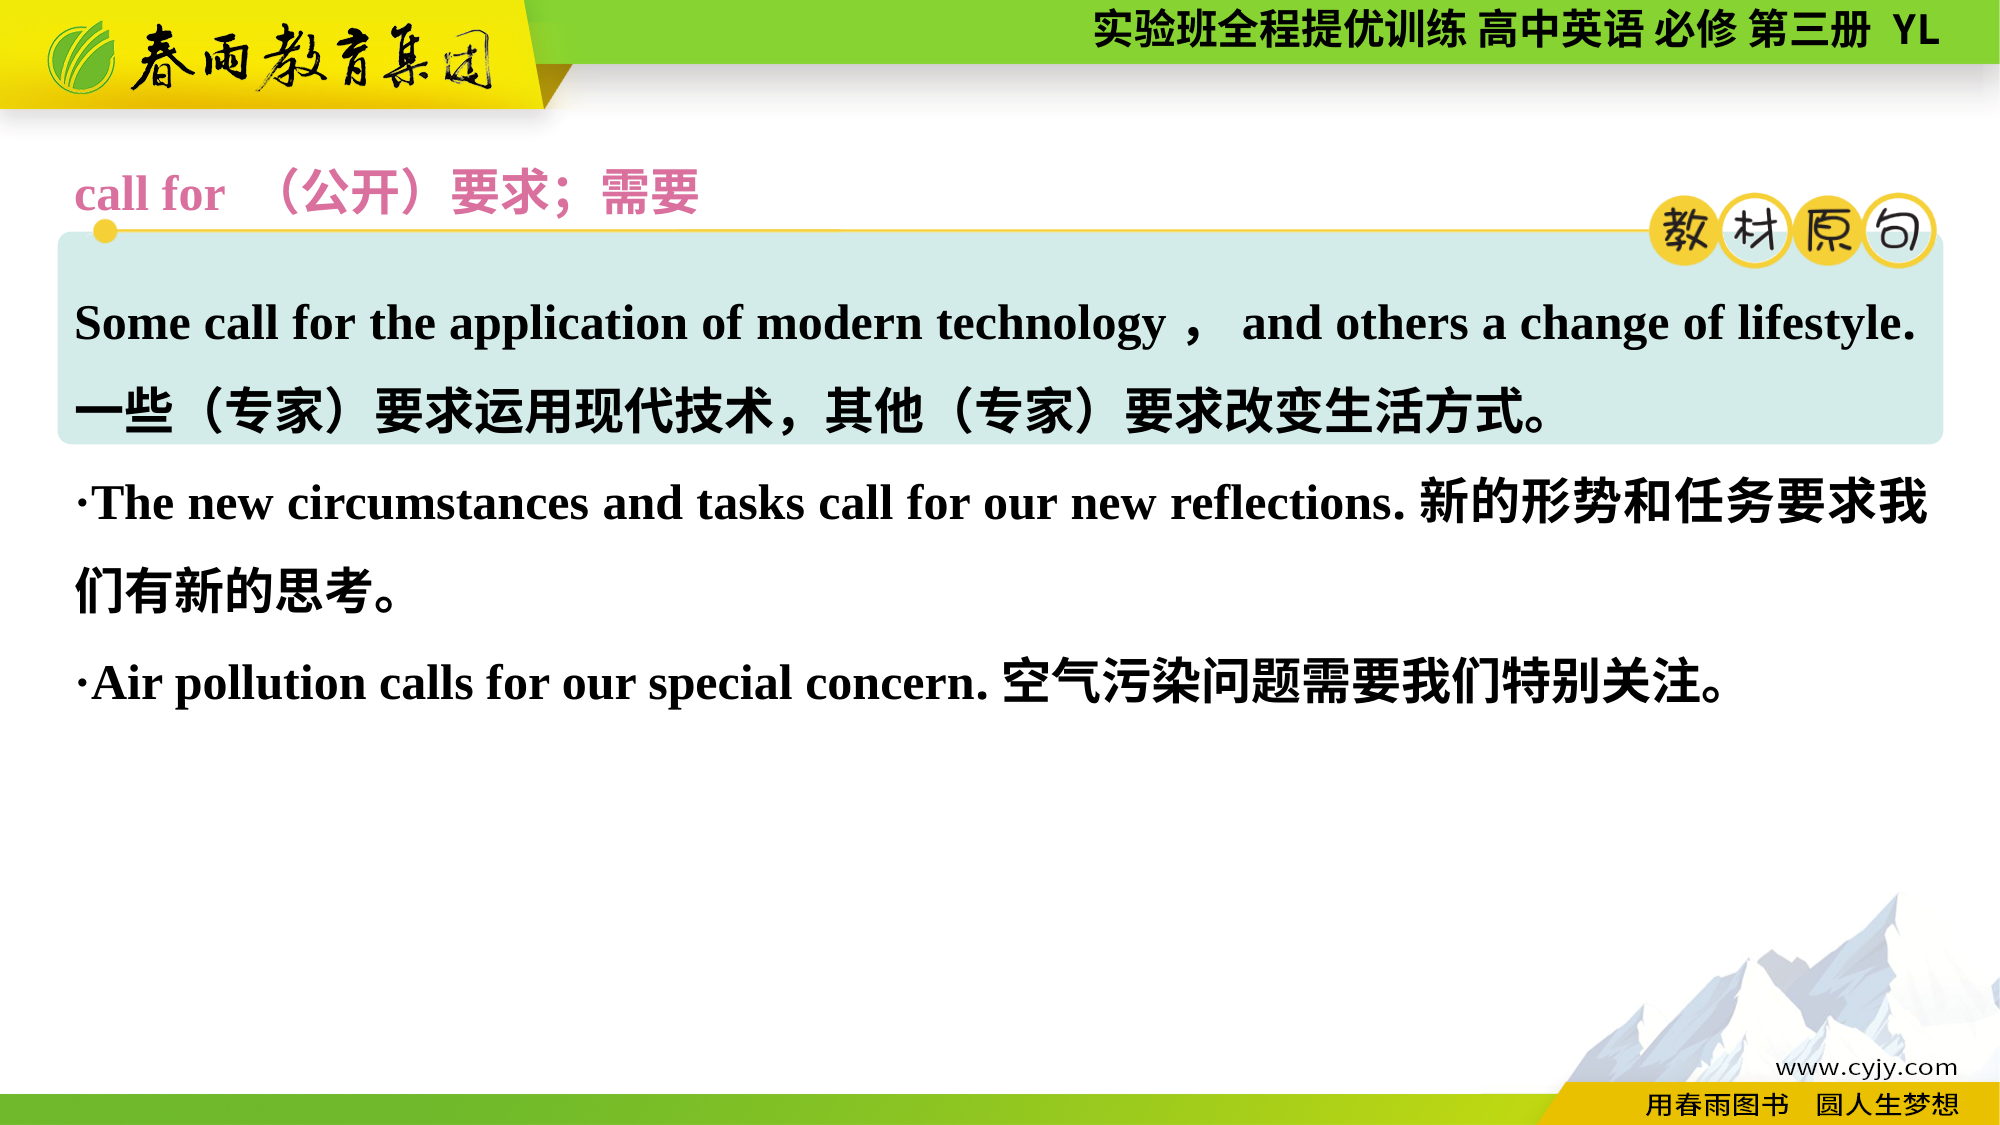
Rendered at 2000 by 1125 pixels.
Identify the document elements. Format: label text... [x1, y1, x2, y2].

list call for （公开）要求；需要 Some call for the application of modern technology，and others a change of lifestyle.一些（专家）要求运用现代技术，其他（专家）要求改变生活方式。 ·The new circumstances and tasks call for our new reflections.新的形势和任务要求我们有新的思考。 ·Air pollution calls for our special concern.空气污染问题需要我们特别关注。 [59, 122, 1944, 712]
picture [0, 0, 2000, 1125]
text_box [87, 184, 1938, 271]
